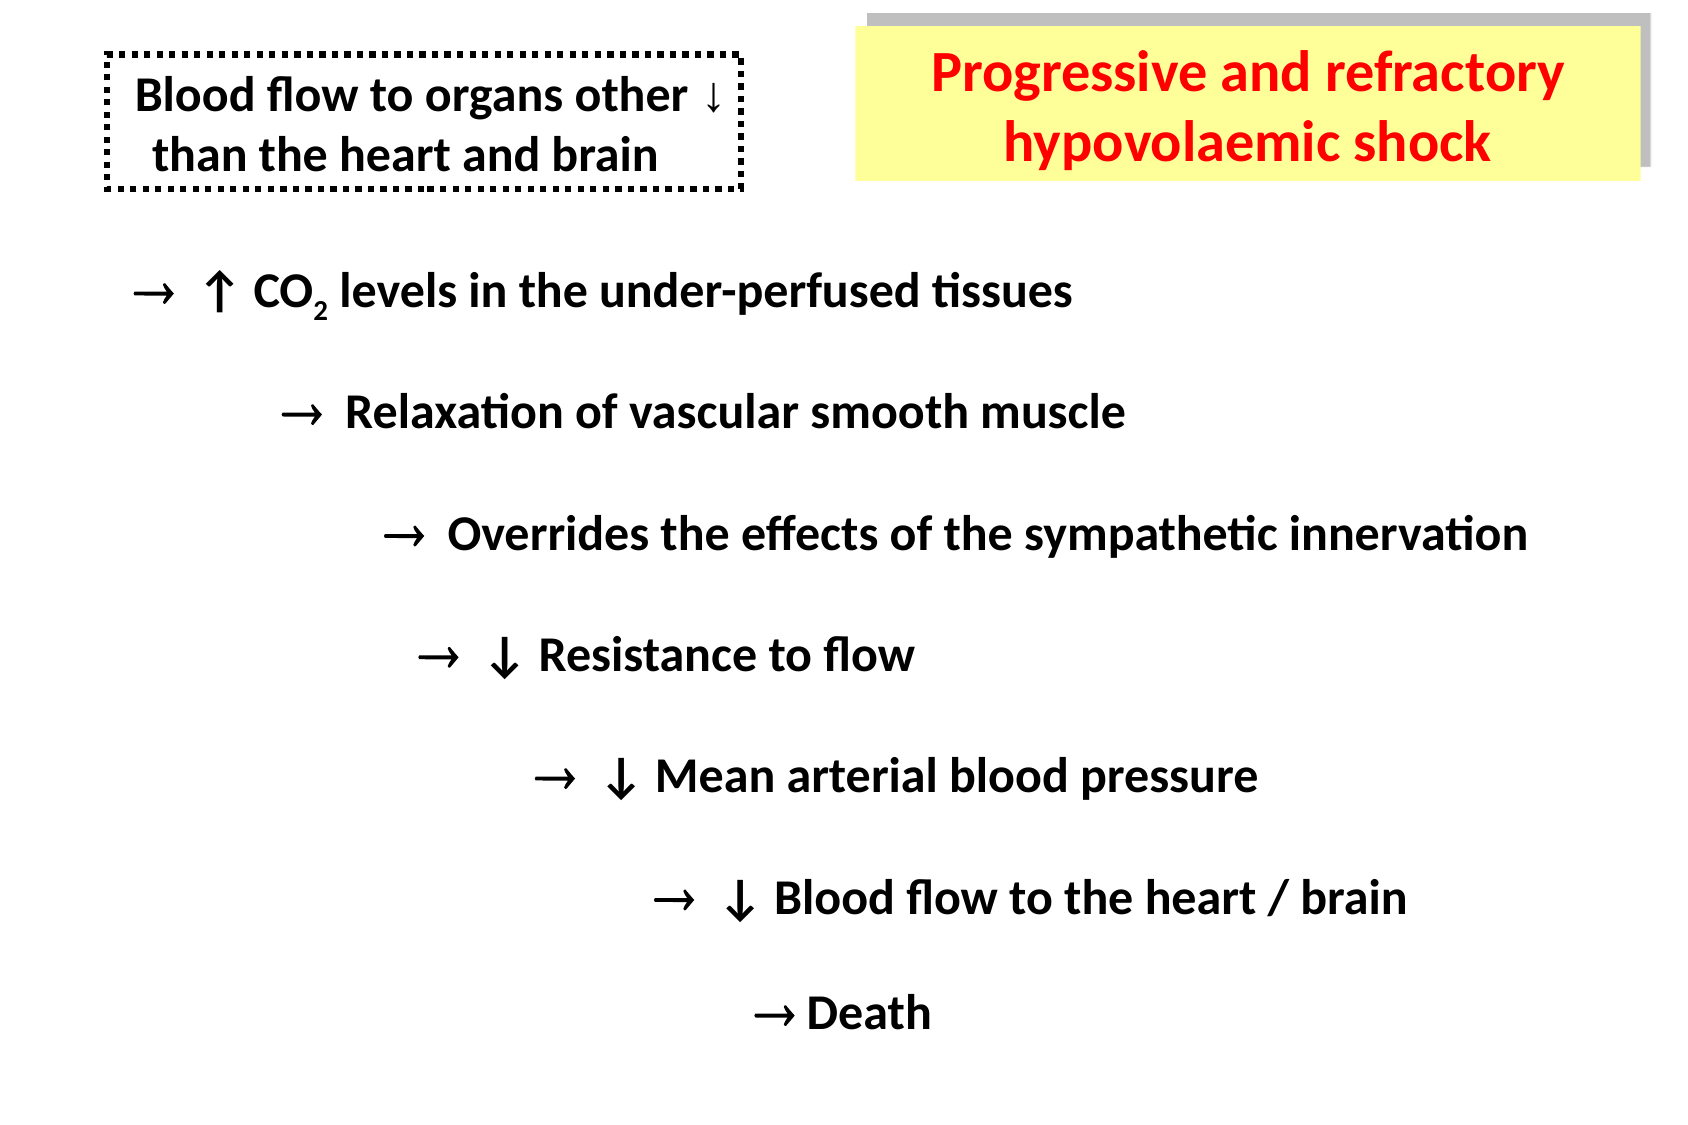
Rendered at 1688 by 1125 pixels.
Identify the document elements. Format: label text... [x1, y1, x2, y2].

text_box  Overrides the effects of the sympathetic innervation [369, 492, 1544, 568]
text_box ↓ Blood flow to organs other than the heart and brain [107, 54, 742, 190]
text_box  ↓ Blood flow to the heart / brain [639, 856, 1423, 932]
text_box  Relaxation of vascular smooth muscle [267, 371, 1142, 447]
text_box  Death [739, 972, 947, 1048]
text_box  ↓ Resistance to flow [391, 614, 931, 689]
text_box Progressive and refractory hypovolaemic shock [855, 26, 1641, 181]
text_box  ↓ Mean arterial blood pressure [520, 735, 1274, 811]
text_box  ↑ CO2 levels in the under-perfused tissues [119, 250, 1089, 334]
